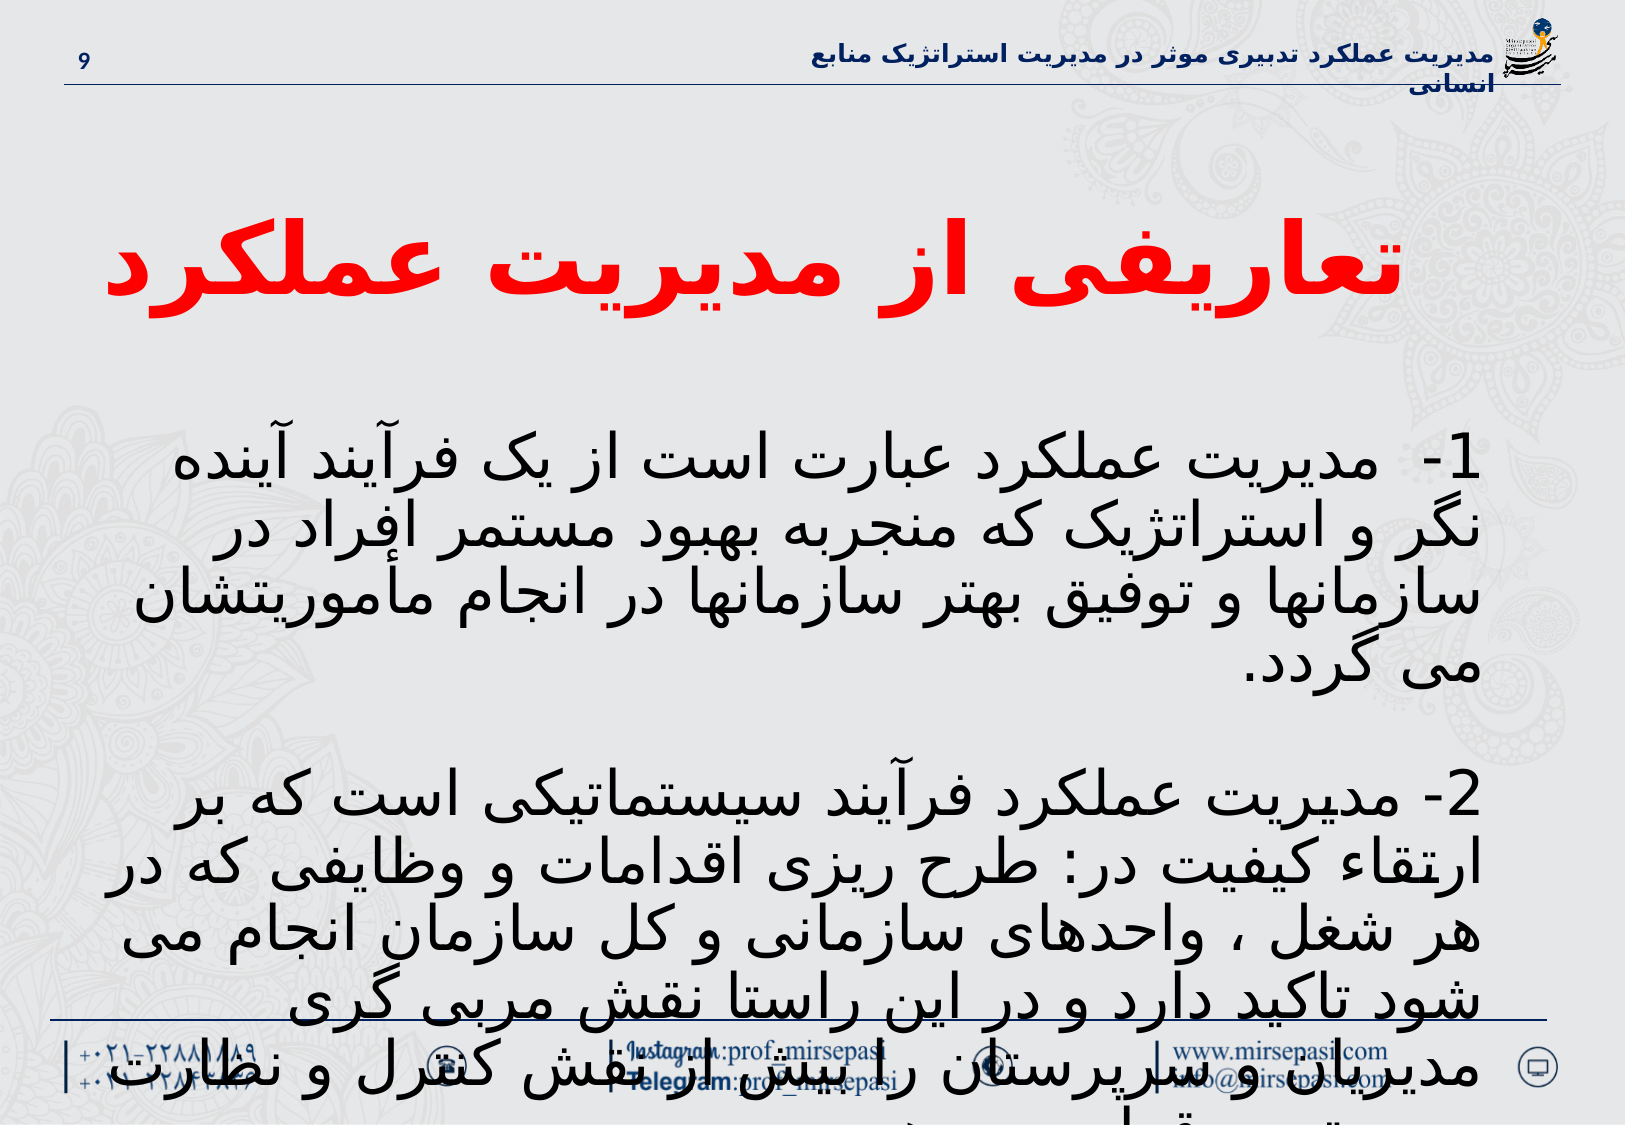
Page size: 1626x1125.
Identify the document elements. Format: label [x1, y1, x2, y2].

text_box [50, 1019, 1558, 1096]
picture [0, 0, 1625, 1125]
